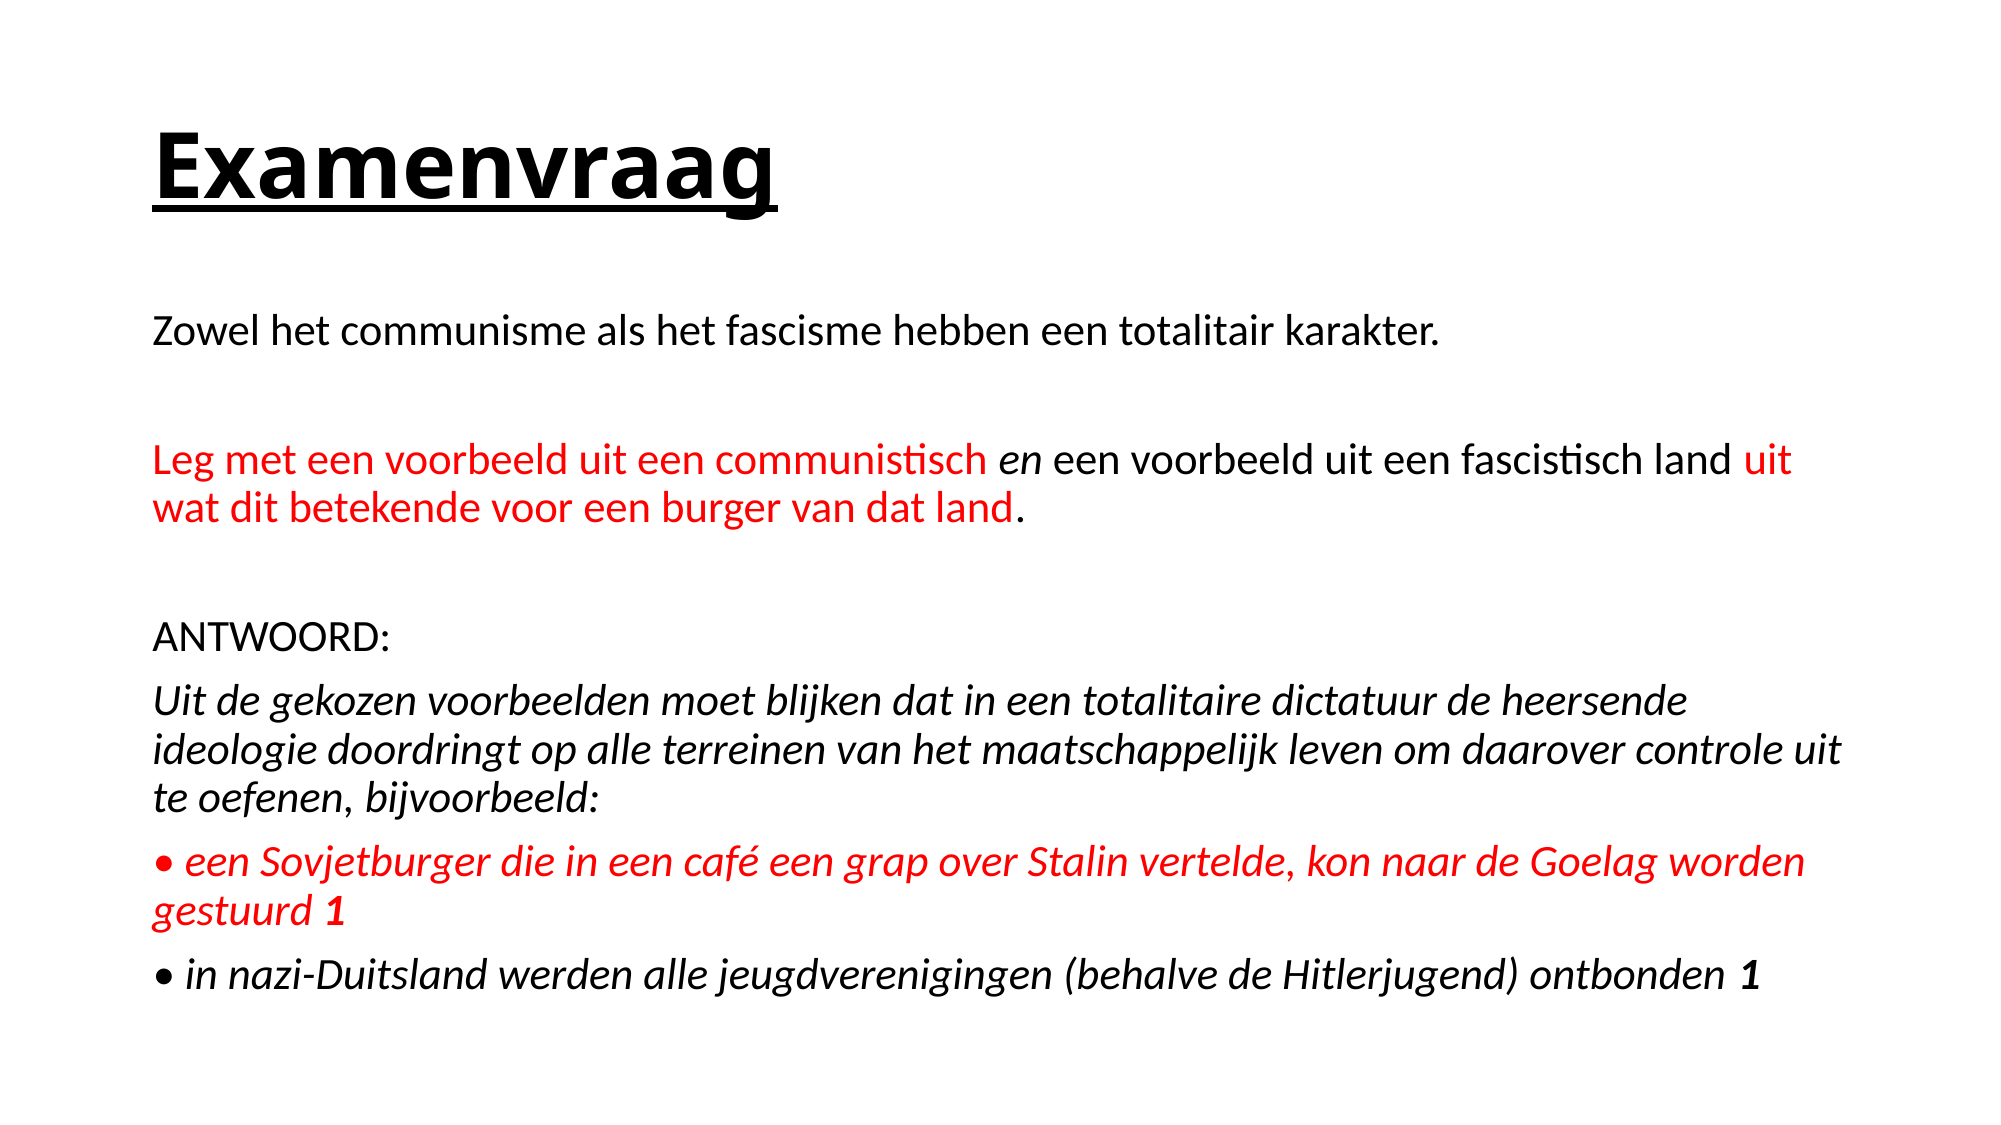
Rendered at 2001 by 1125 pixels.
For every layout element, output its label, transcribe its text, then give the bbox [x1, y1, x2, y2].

list Zowel het communisme als het fascisme hebben een totalitair karakter. Leg met een voorbeeld uit een communistisch en een voorbeeld uit een fascistisch land uit wat dit betekende voor een burger van dat land. ANTWOORD: Uit de gekozen voorbeelden moet blijken dat in een totalitaire dictatuur de heersende ideologie doordringt op alle terreinen van het maatschappelijk leven om daarover controle uit te oefenen, bijvoorbeeld: • een Sovjetburger die in een café een grap over Stalin vertelde, kon naar de Goelag worden gestuurd 1 • in nazi-Duitsland werden alle jeugdverenigingen (behalve de Hitlerjugend) ontbonden 1 [137, 299, 1863, 1014]
title Examenvraag [137, 59, 1863, 278]
